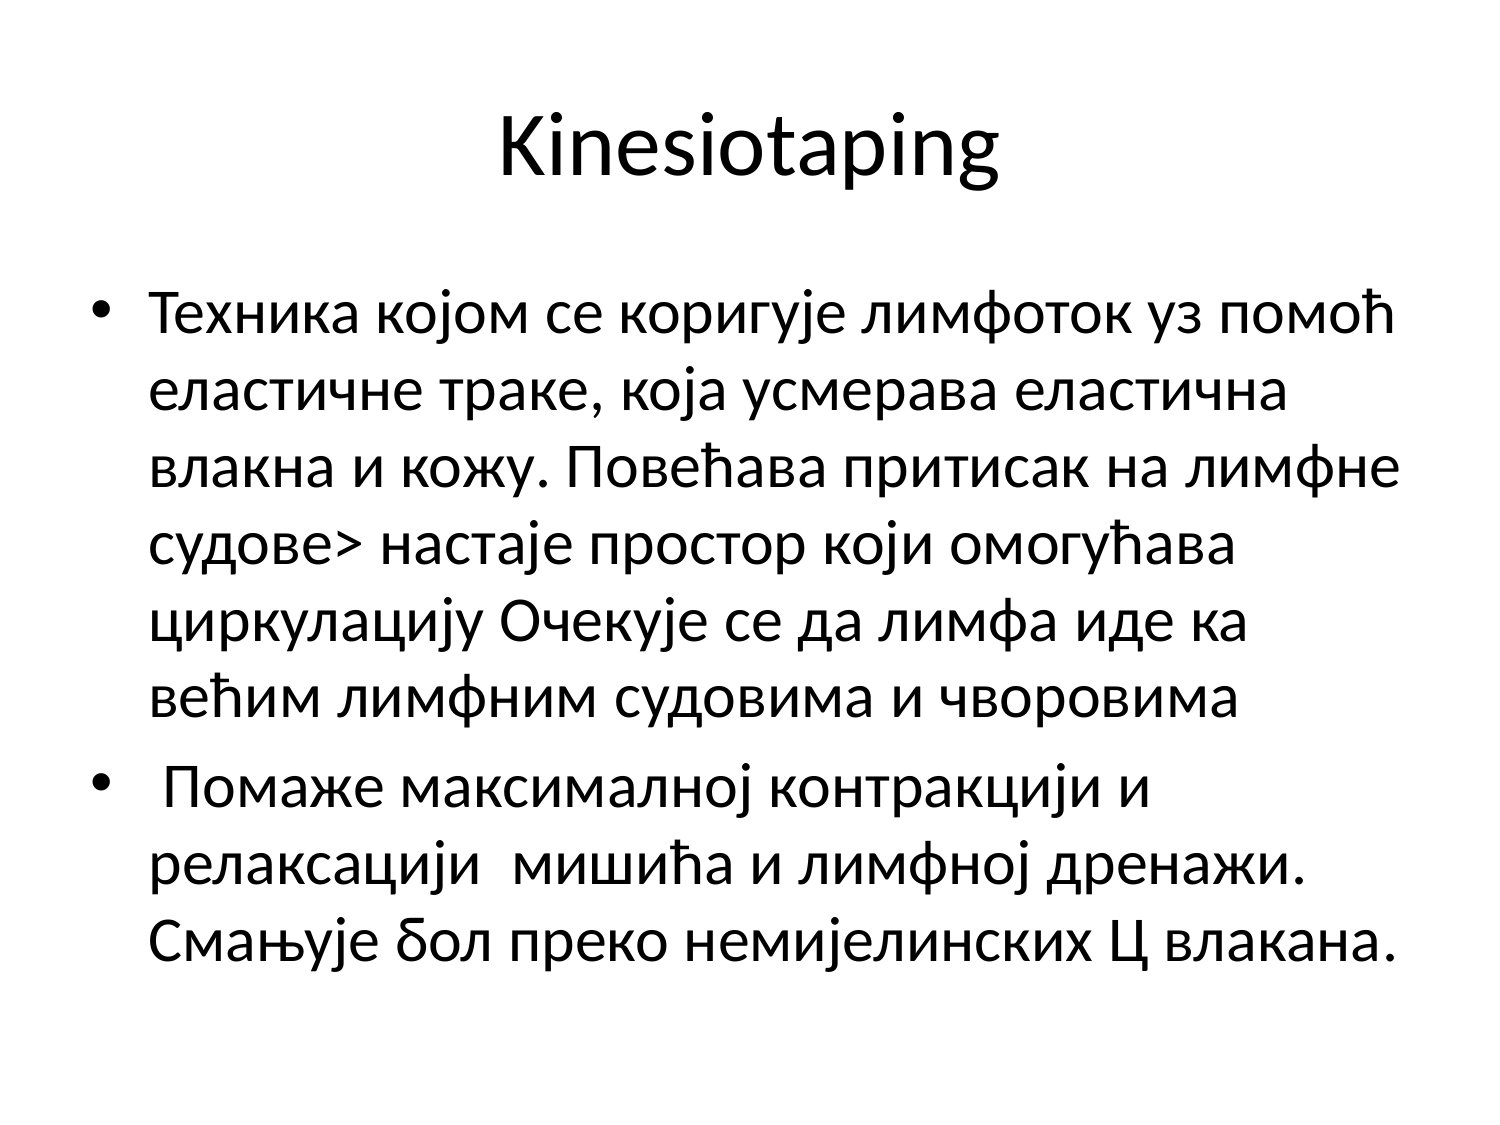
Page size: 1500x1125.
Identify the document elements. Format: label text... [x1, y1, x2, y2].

title Kinesiotaping [75, 45, 1425, 233]
list Техника којом се коригује лимфоток уз помоћ еластичне траке, која усмерава еластична влакна и кожу. Повећава притисак на лимфне судове> настаје простор који омогућава циркулацију Очекује се да лимфа иде ка већим лимфним судовима и чворовима Помаже максималној контракцији и релаксацији мишића и лимфној дренажи. Смањује бол преко немијелинских Ц влакана. [75, 262, 1425, 1005]
